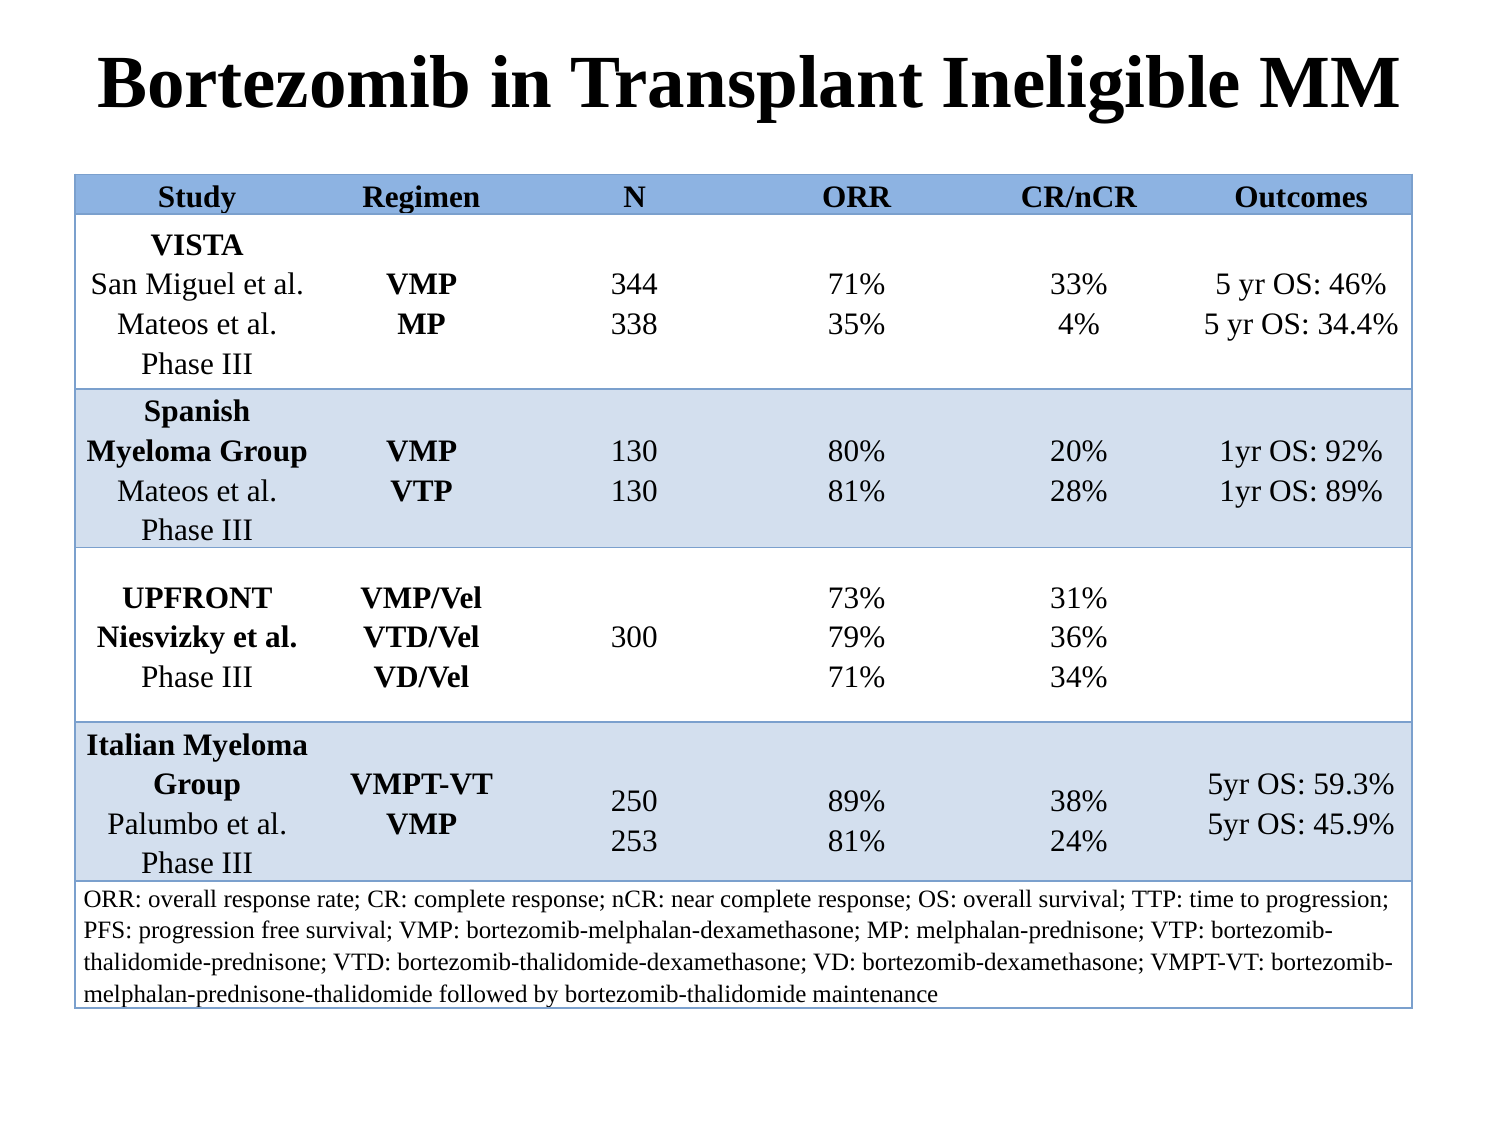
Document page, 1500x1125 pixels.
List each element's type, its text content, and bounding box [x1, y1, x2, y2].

table_cell 5 yr OS: 46% 5 yr OS: 34.4% [1190, 215, 1411, 388]
table_cell 71% 35% [746, 215, 968, 388]
table_cell 1yr OS: 92% 1yr OS: 89% [1190, 390, 1411, 547]
table_cell 344 338 [523, 215, 746, 388]
table_cell Italian Myeloma Group Palumbo et al. Phase III [76, 723, 320, 880]
table_cell 300 [523, 548, 746, 721]
table_cell 31% 36% 34% [968, 548, 1190, 721]
table_cell VMP/Vel VTD/Vel VD/Vel [320, 548, 523, 721]
table_header Regimen [320, 175, 523, 213]
table_cell UPFRONT Niesvizky et al. Phase III [76, 548, 320, 721]
table_cell 38% 24% [968, 723, 1190, 880]
table_cell 80% 81% [746, 390, 968, 547]
table_cell VMP VTP [320, 390, 523, 547]
table_cell [1190, 548, 1411, 721]
table_cell VMP MP [320, 215, 523, 388]
text_box Bortezomib in Transplant Ineligible MM [0, 11, 1500, 130]
table_cell ORR: overall response rate; CR: complete response; nCR: near complete response; OS: overall survival; TTP: time to progression; PFS: progression free survival; VMP: bortezomib-melphalan-dexamethasone; MP: melphalan-prednisone; VTP: bortezomib-thalidomide-prednisone; VTD: bortezomib-thalidomide-dexamethasone; VD: bortezomib-dexamethasone; VMPT-VT: bortezomib-melphalan-prednisone-thalidomide followed by bortezomib-thalidomide maintenance [76, 882, 1411, 1007]
table_cell VISTA San Miguel et al. Mateos et al. Phase III [76, 215, 320, 388]
table_cell 130 130 [523, 390, 746, 547]
table_cell 250 253 [523, 723, 746, 880]
table_header N [523, 175, 746, 213]
table_header CR/nCR [968, 175, 1190, 213]
table_cell 5yr OS: 59.3% 5yr OS: 45.9% [1190, 723, 1411, 880]
table_header Study [76, 175, 320, 213]
table_cell VMPT-VT VMP [320, 723, 523, 880]
table_cell 73% 79% 71% [746, 548, 968, 721]
table_header Outcomes [1190, 175, 1411, 213]
table_cell Spanish Myeloma Group Mateos et al. Phase III [76, 390, 320, 547]
table_cell 89% 81% [746, 723, 968, 880]
table_cell 33% 4% [968, 215, 1190, 388]
table_cell 20% 28% [968, 390, 1190, 547]
table_header ORR [746, 175, 968, 213]
